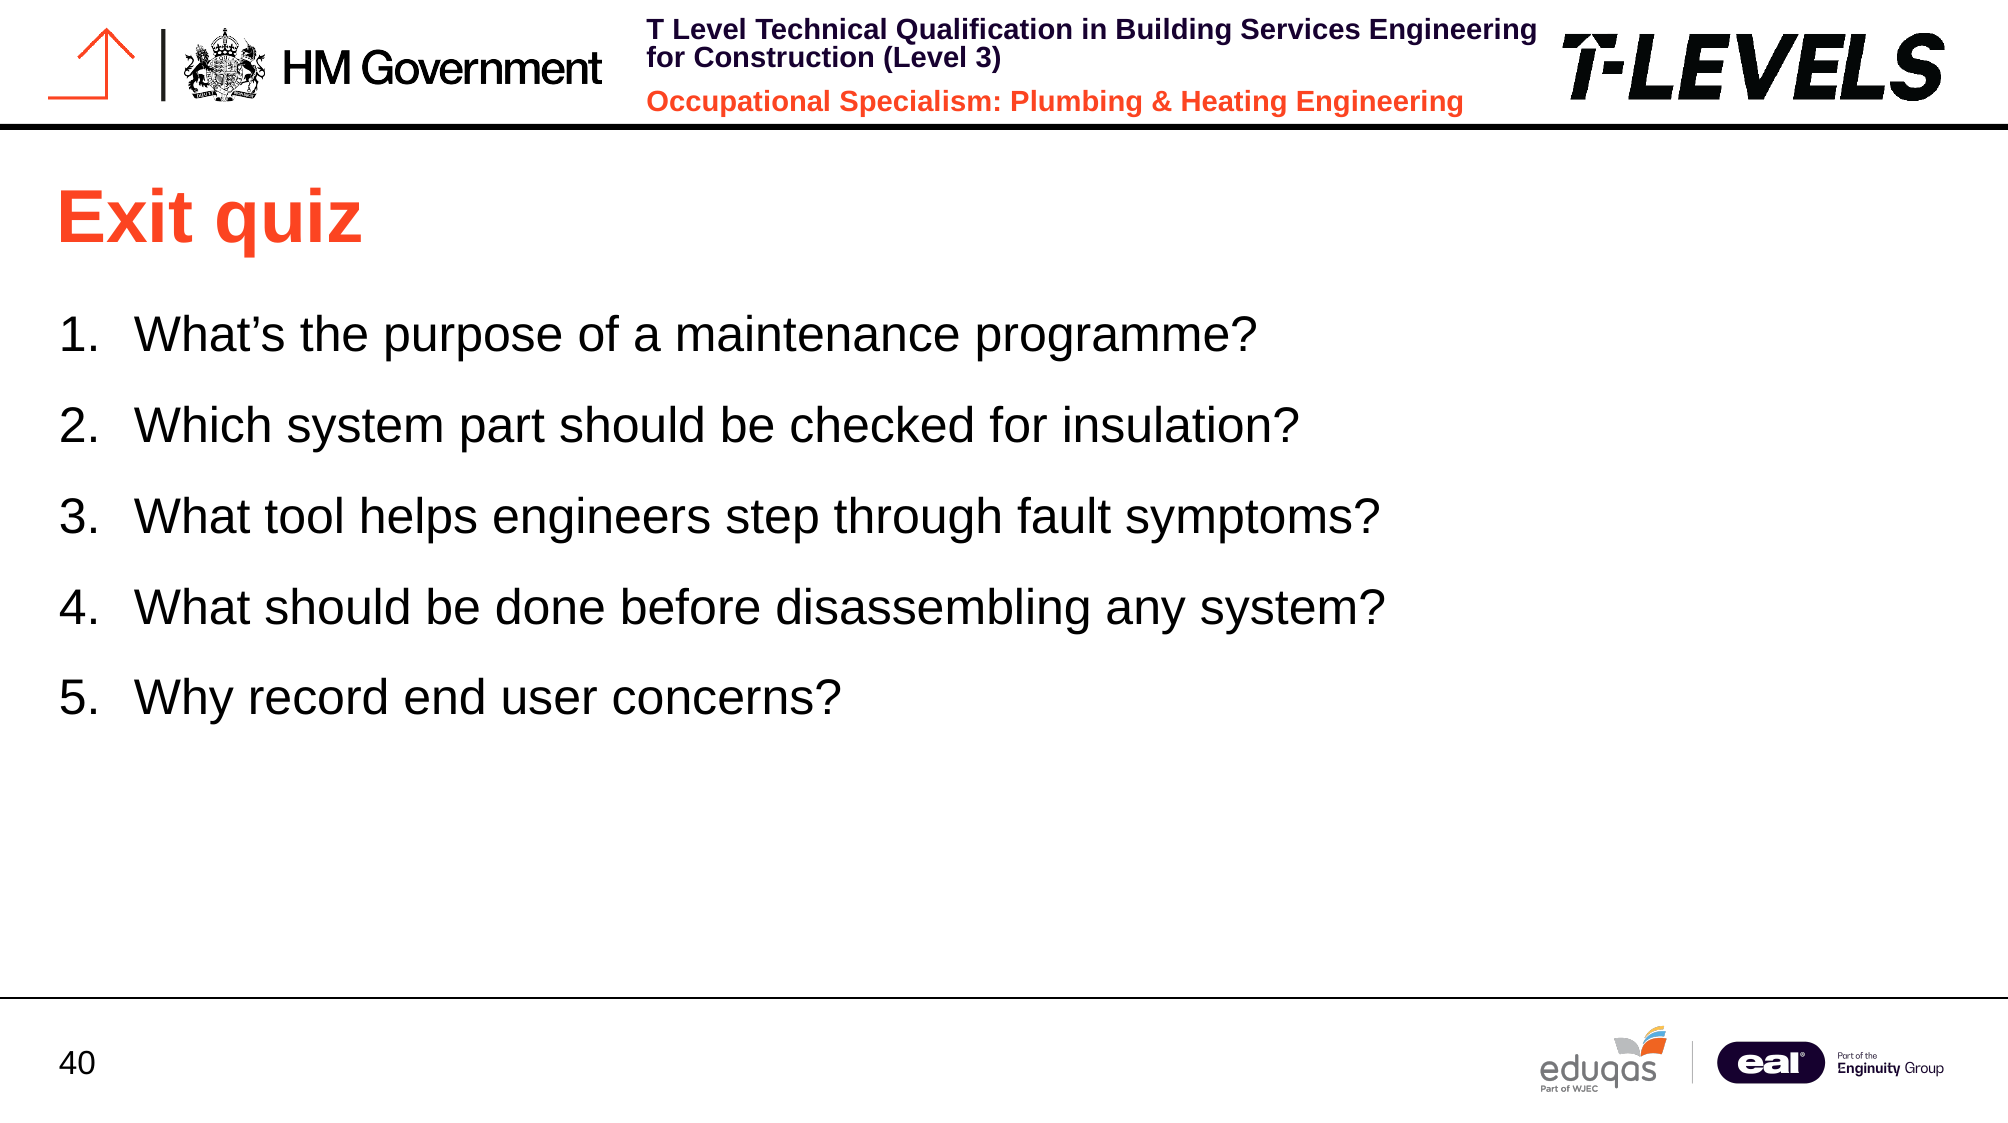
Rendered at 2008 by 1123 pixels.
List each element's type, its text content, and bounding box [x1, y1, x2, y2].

list What’s the purpose of a maintenance programme? Which system part should be checked for insulation? What tool helps engineers step through fault symptoms? What should be done before disassembling any system? Why record end user concerns? [59, 295, 1949, 962]
picture [161, 28, 602, 102]
picture [1535, 1021, 1949, 1097]
picture [1543, 25, 1964, 108]
picture [43, 27, 141, 100]
title Exit quiz [41, 111, 1949, 314]
